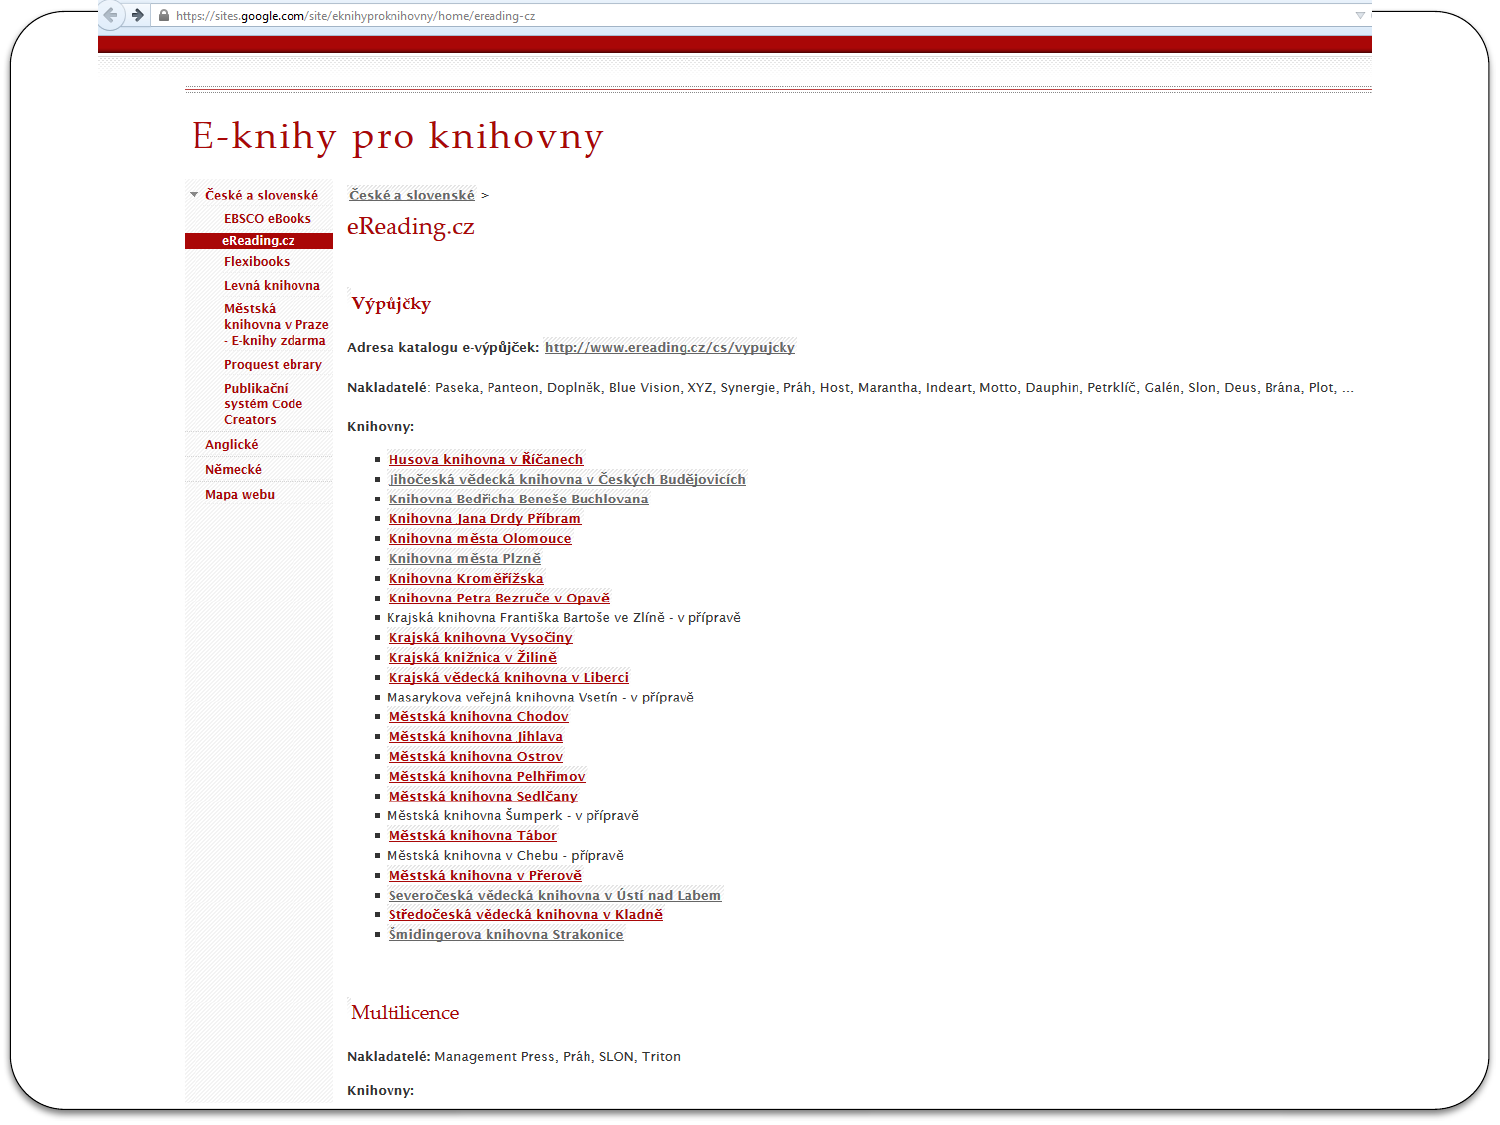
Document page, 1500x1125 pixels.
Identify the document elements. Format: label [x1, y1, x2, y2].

picture [97, 0, 1372, 1103]
